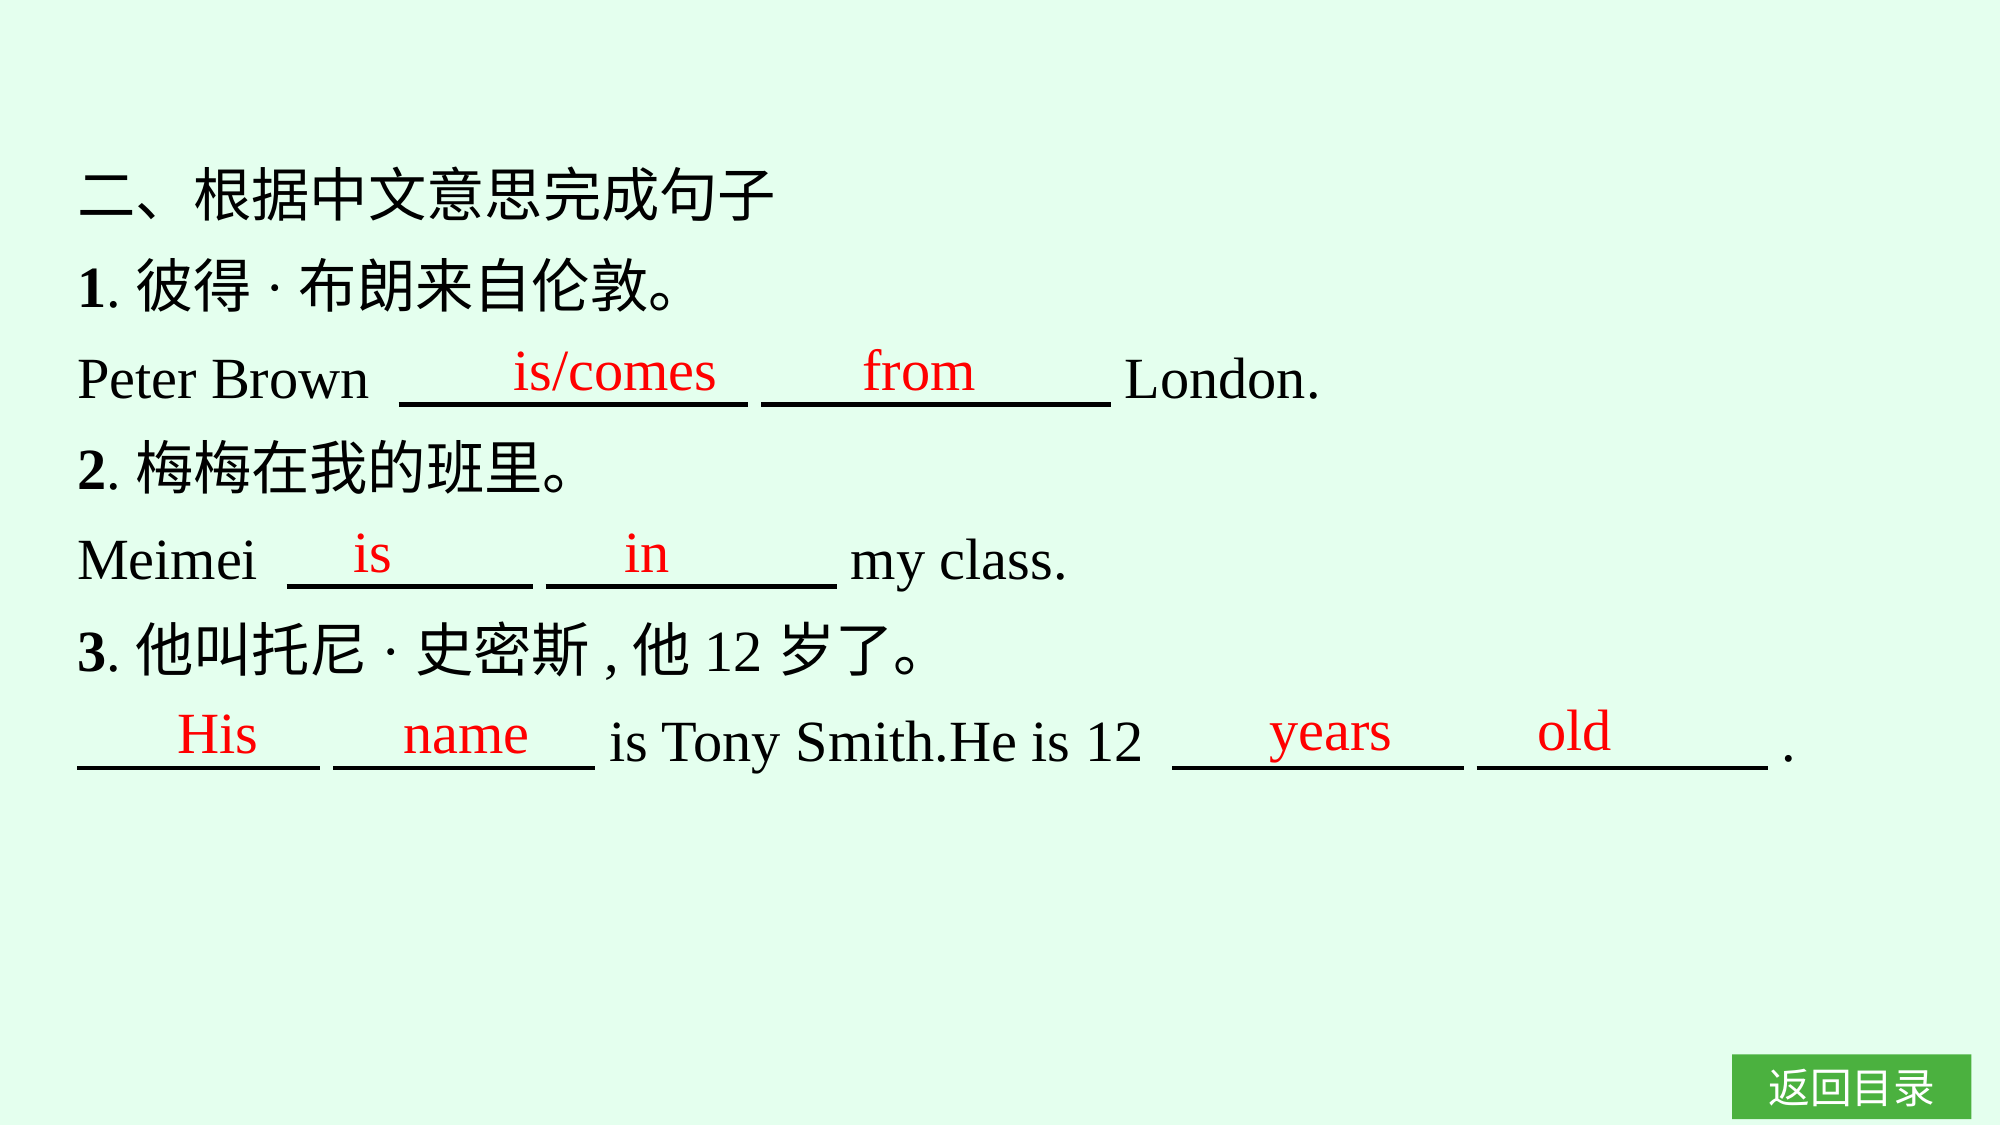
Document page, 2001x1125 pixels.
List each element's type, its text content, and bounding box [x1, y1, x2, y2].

text_box His name [162, 673, 545, 773]
text_box is/comes from [498, 311, 992, 410]
text_box is in [338, 492, 685, 592]
text_box 二、根据中文意思完成句子 1.彼得·布朗来自伦敦。 Peter Brown London. 2.梅梅在我的班里。 Meimei my class. 3.他叫托尼·史密斯,他12岁了。 is Tony Smith.He is 12 . [62, 129, 1938, 781]
text_box years old [1254, 670, 1628, 770]
